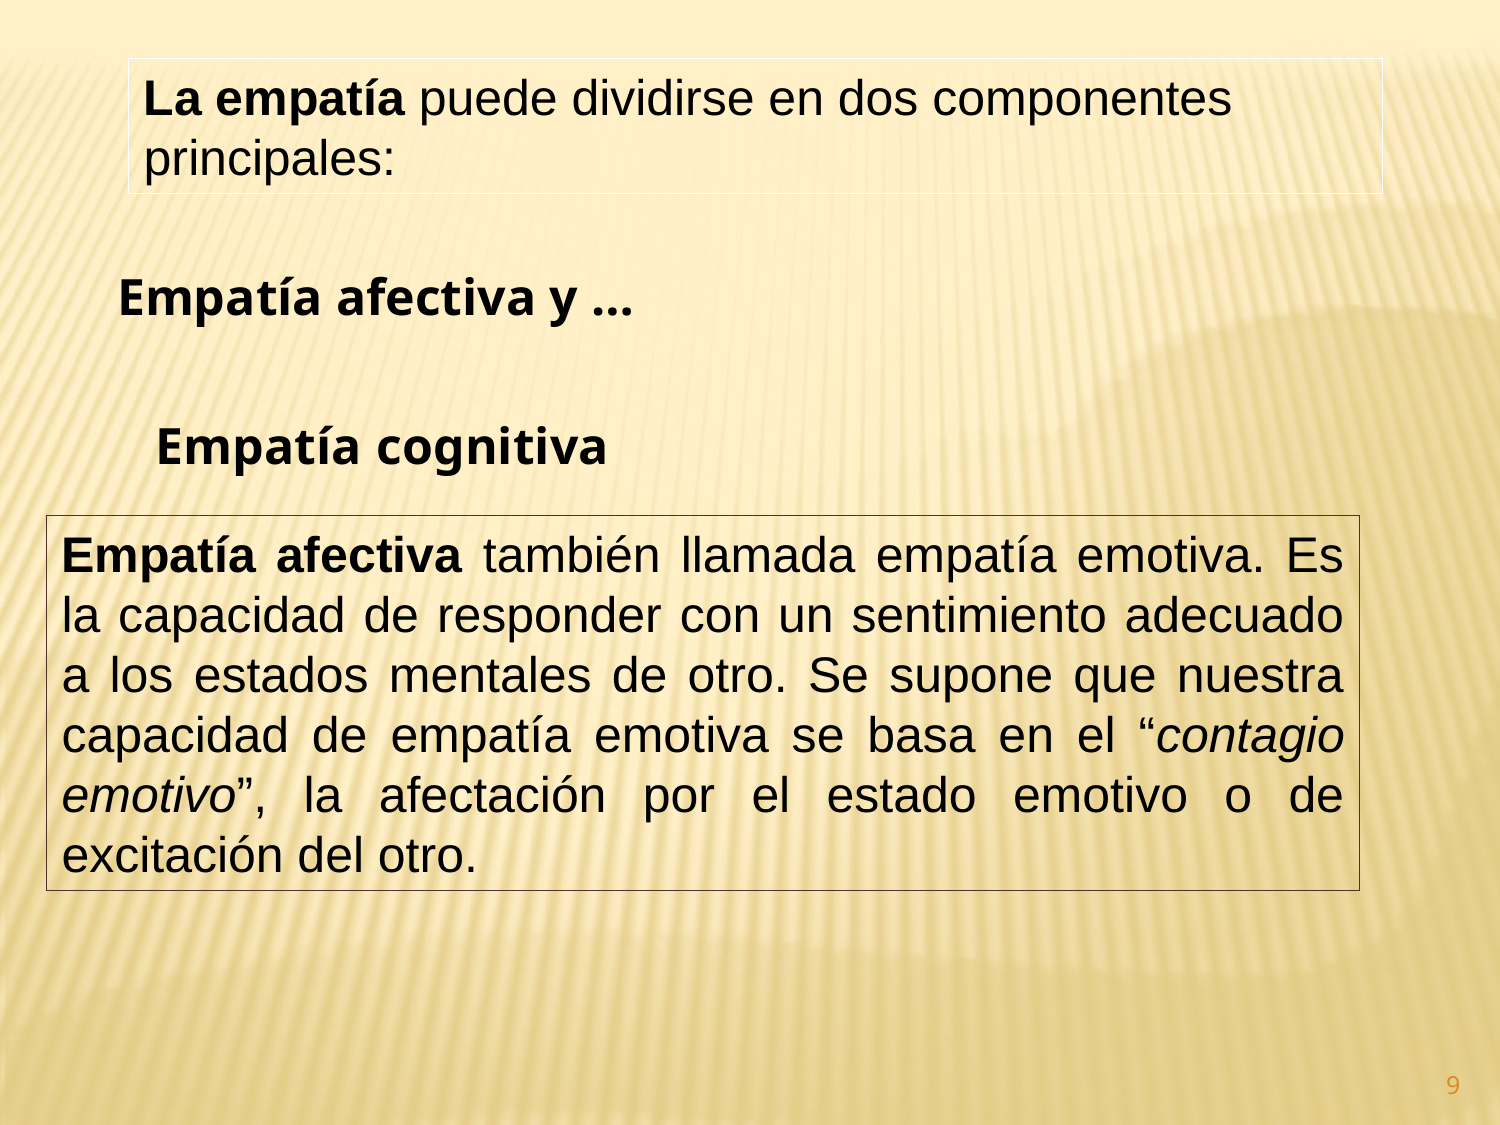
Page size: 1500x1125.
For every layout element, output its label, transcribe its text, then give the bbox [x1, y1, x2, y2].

text_box Empatía afectiva y … [102, 257, 649, 333]
slide_number 9 [1350, 1062, 1475, 1103]
text_box Empatía cognitiva [140, 398, 938, 564]
text_box Empatía afectiva también llamada empatía emotiva. Es la capacidad de responder con un sentimiento adecuado a los estados mentales de otro. Se supone que nuestra capacidad de empatía emotiva se basa en el “contagio emotivo”, la afectación por el estado emotivo o de excitación del otro. [46, 515, 1360, 891]
text_box La empatía puede dividirse en dos componentes principales: [128, 58, 1383, 194]
